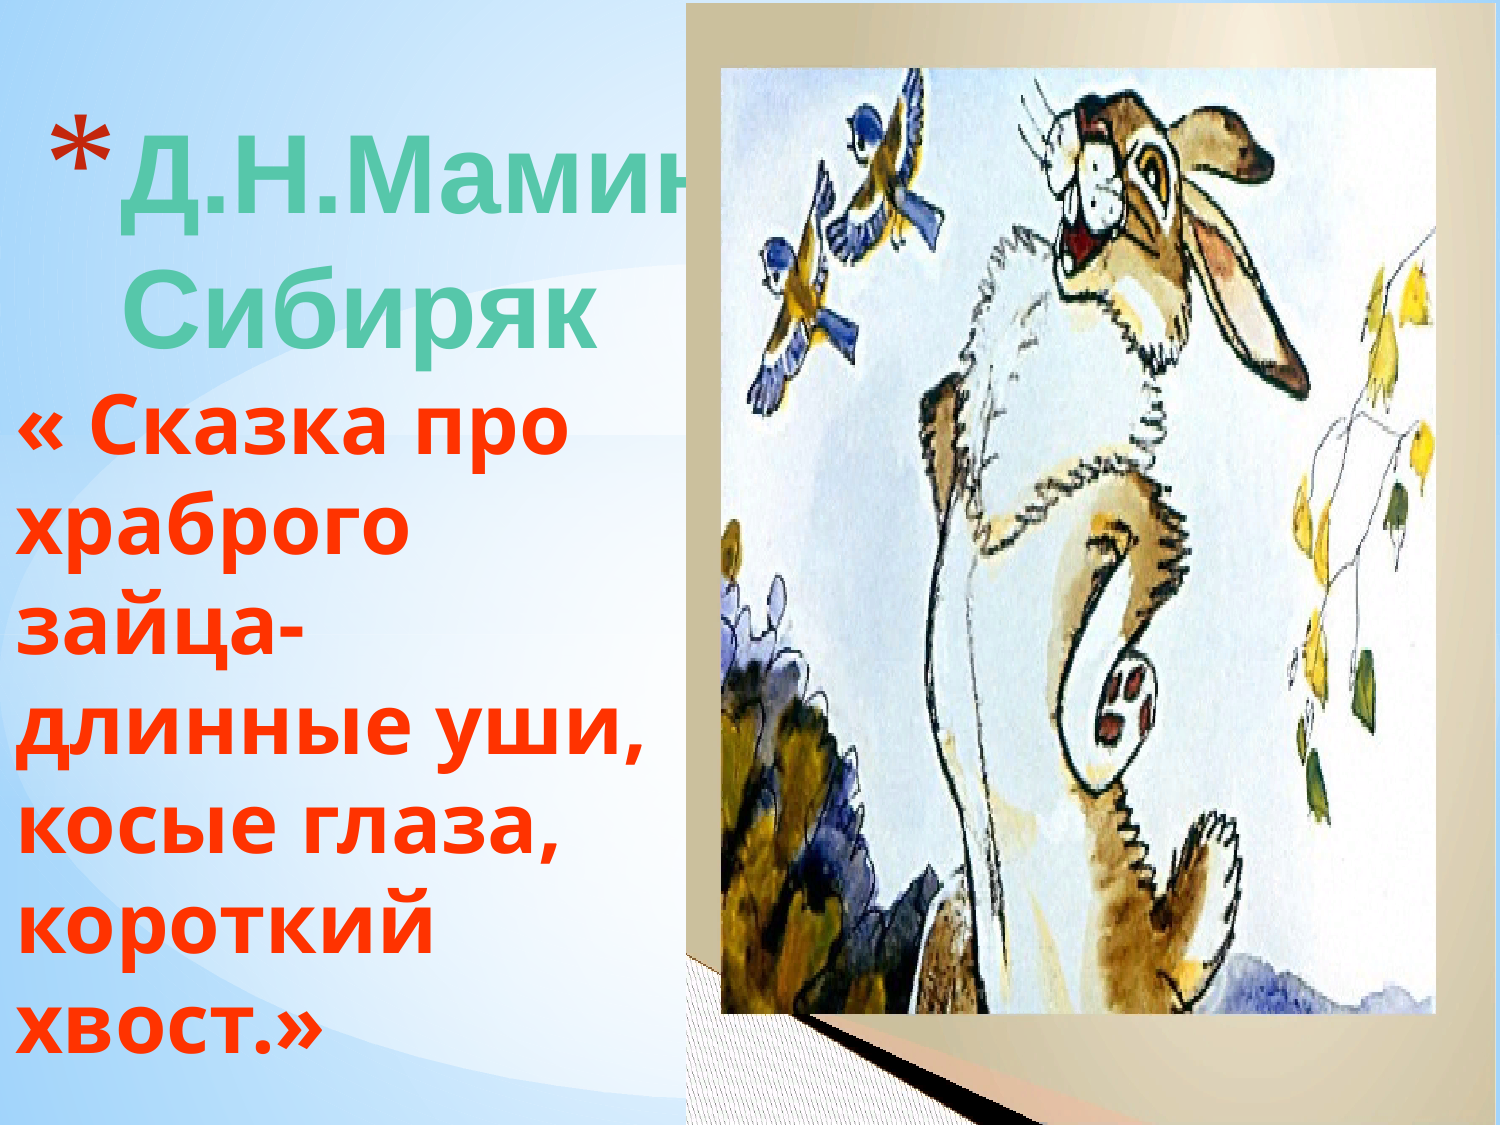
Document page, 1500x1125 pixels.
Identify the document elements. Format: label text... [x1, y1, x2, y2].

picture [686, 2, 1496, 1125]
subtitle « Сказка про храброго зайца- длинные уши, косые глаза, короткий хвост.» [0, 363, 680, 1055]
title Д.Н.Мамин-Сибиряк [0, 93, 680, 335]
